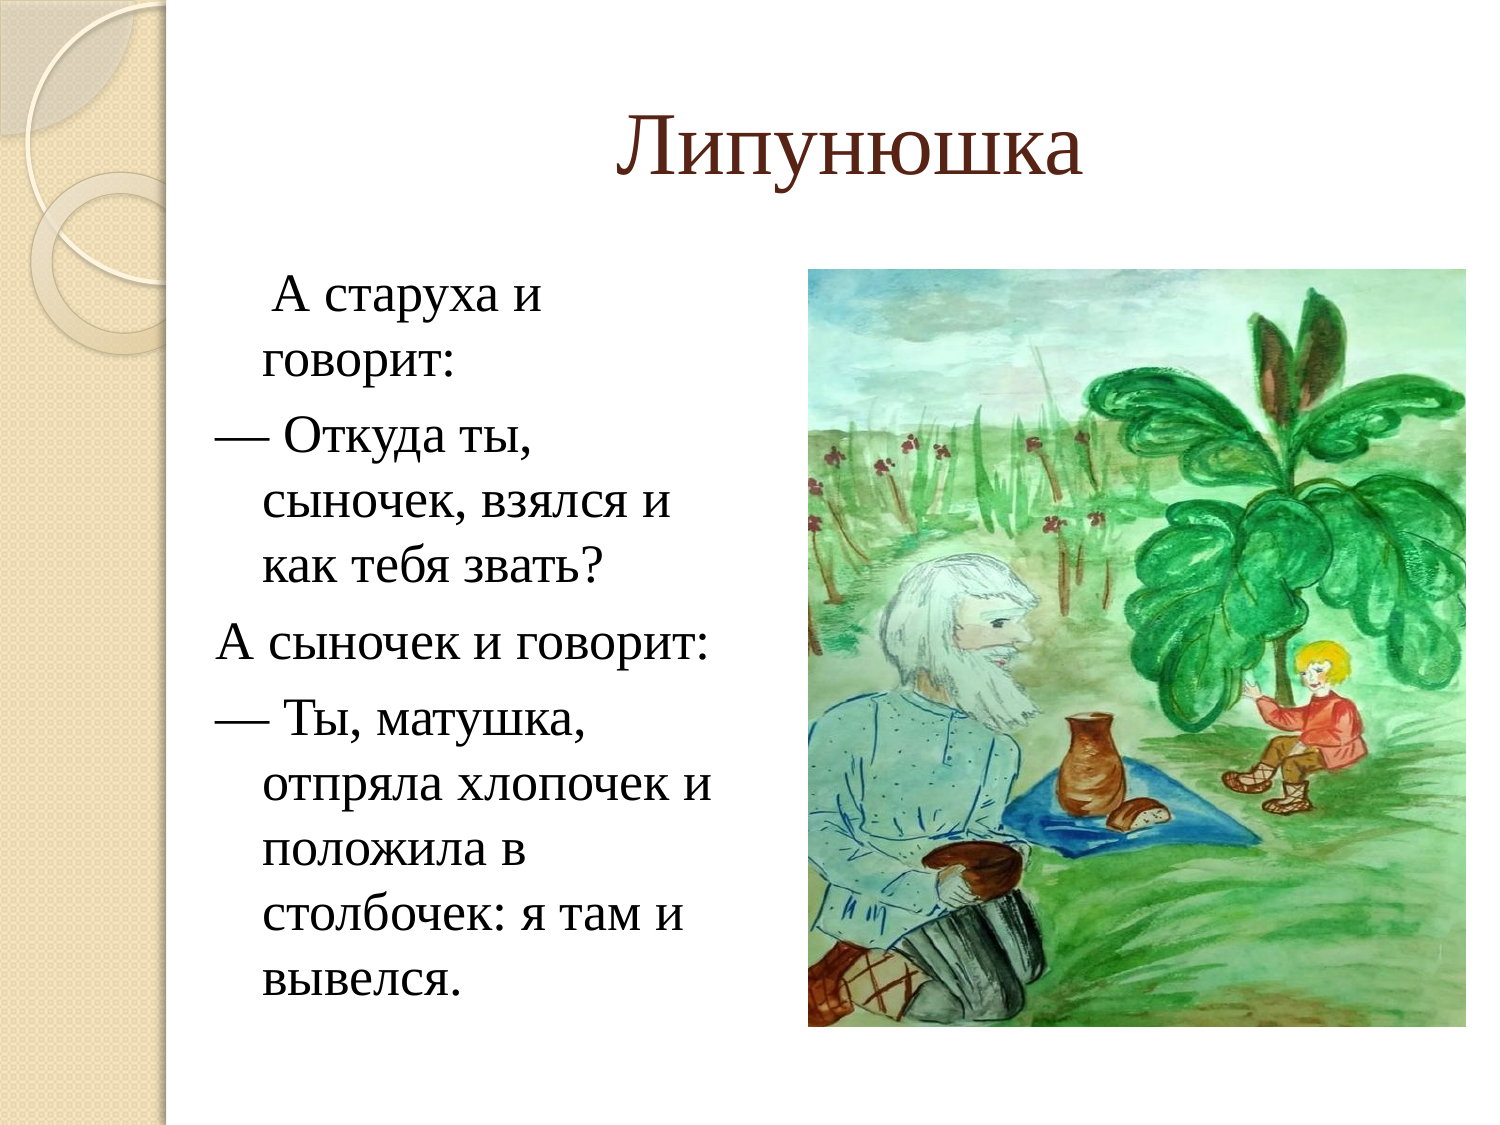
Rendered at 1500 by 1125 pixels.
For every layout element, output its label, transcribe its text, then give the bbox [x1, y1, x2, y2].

list А старуха и говорит: — Откуда ты, сыночек, взялся и как тебя звать? А сыночек и говорит: — Ты, матушка, отпряла хлопочек и положила в столбочек: я там и вывелся. [187, 249, 762, 1015]
title Липунюшка [235, 45, 1466, 233]
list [808, 269, 1466, 1028]
